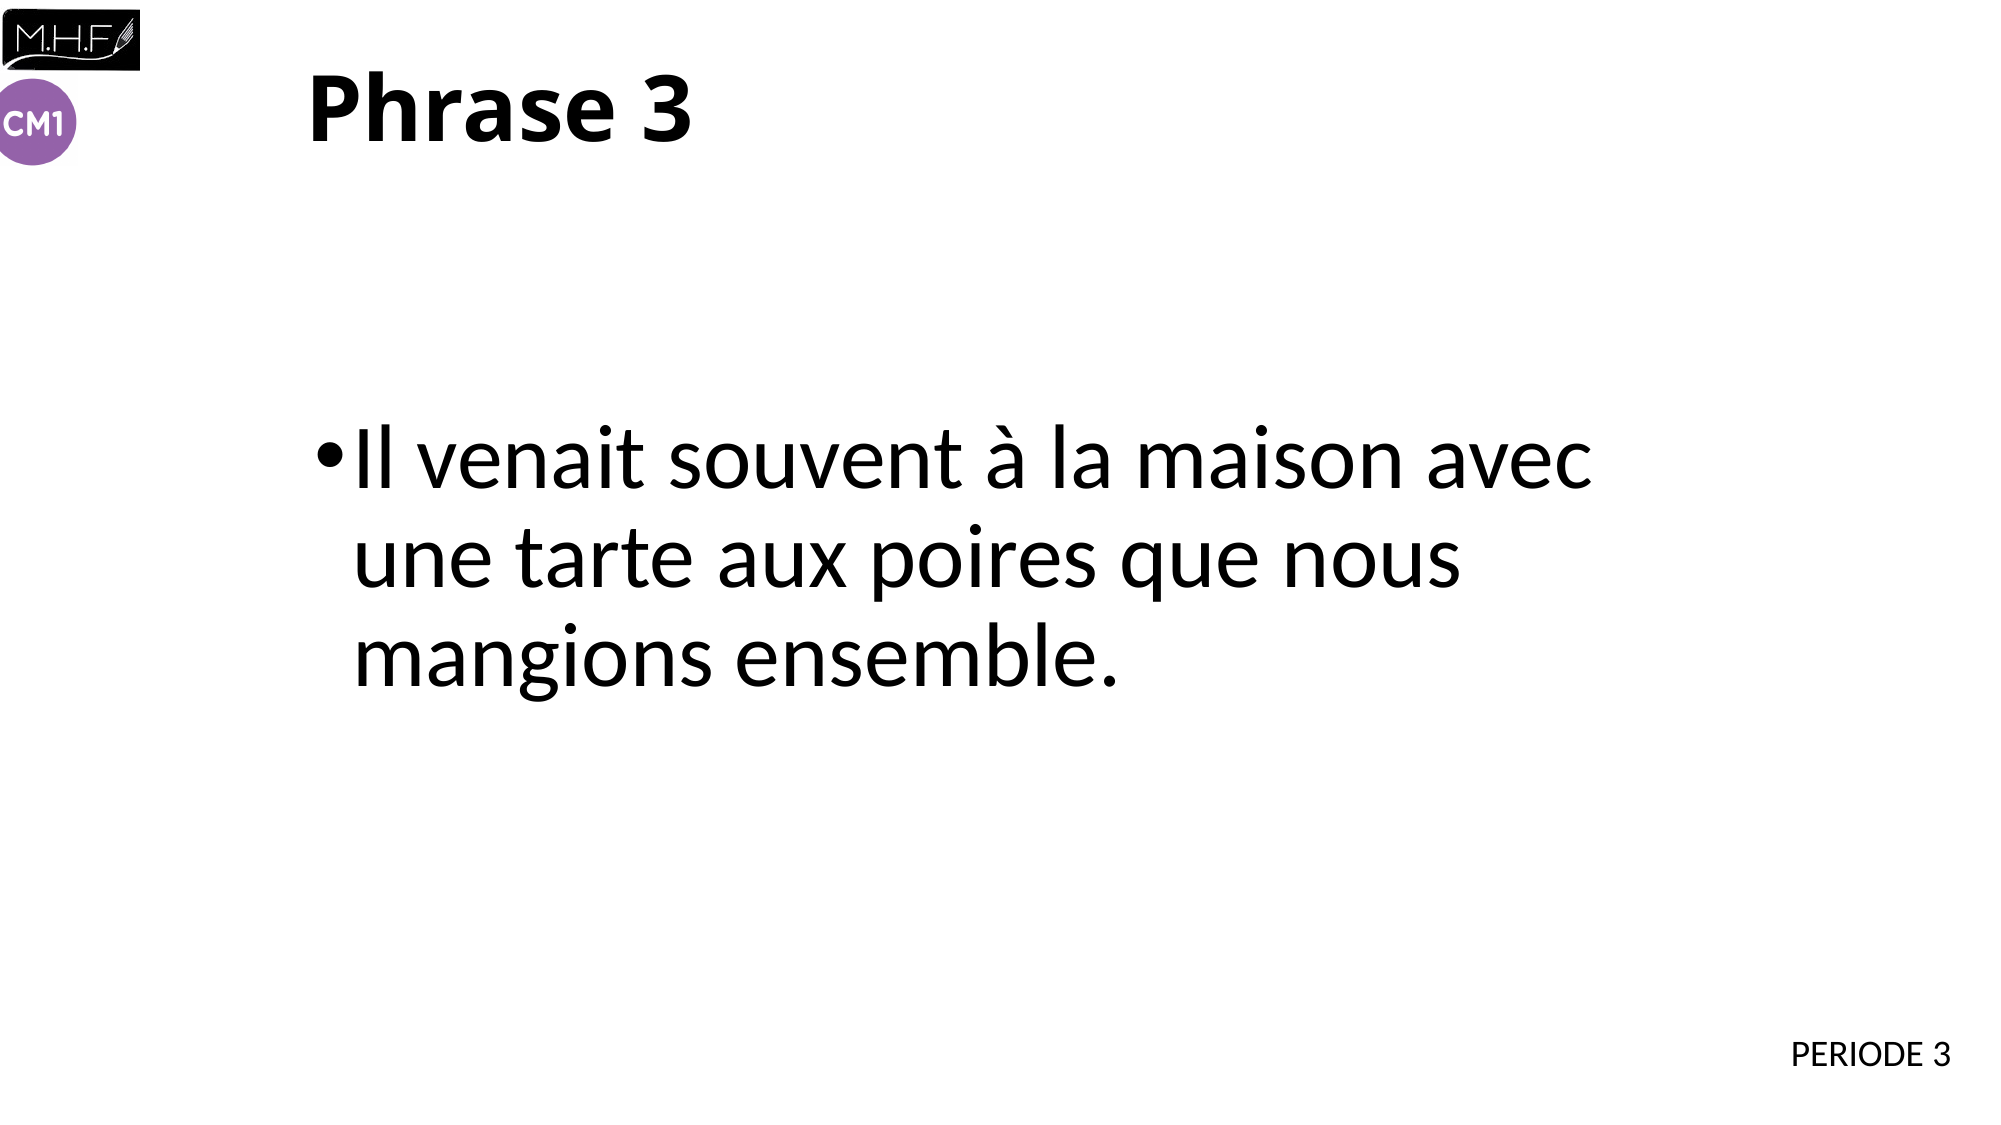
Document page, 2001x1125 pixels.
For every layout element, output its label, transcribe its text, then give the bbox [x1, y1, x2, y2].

title Phrase 3 [290, 3, 1837, 221]
list Il venait souvent à la maison avec une tarte aux poires que nous mangions ensemble. [299, 401, 1710, 857]
picture [0, 7, 140, 166]
text_box PERIODE 3 [1362, 1021, 1967, 1082]
